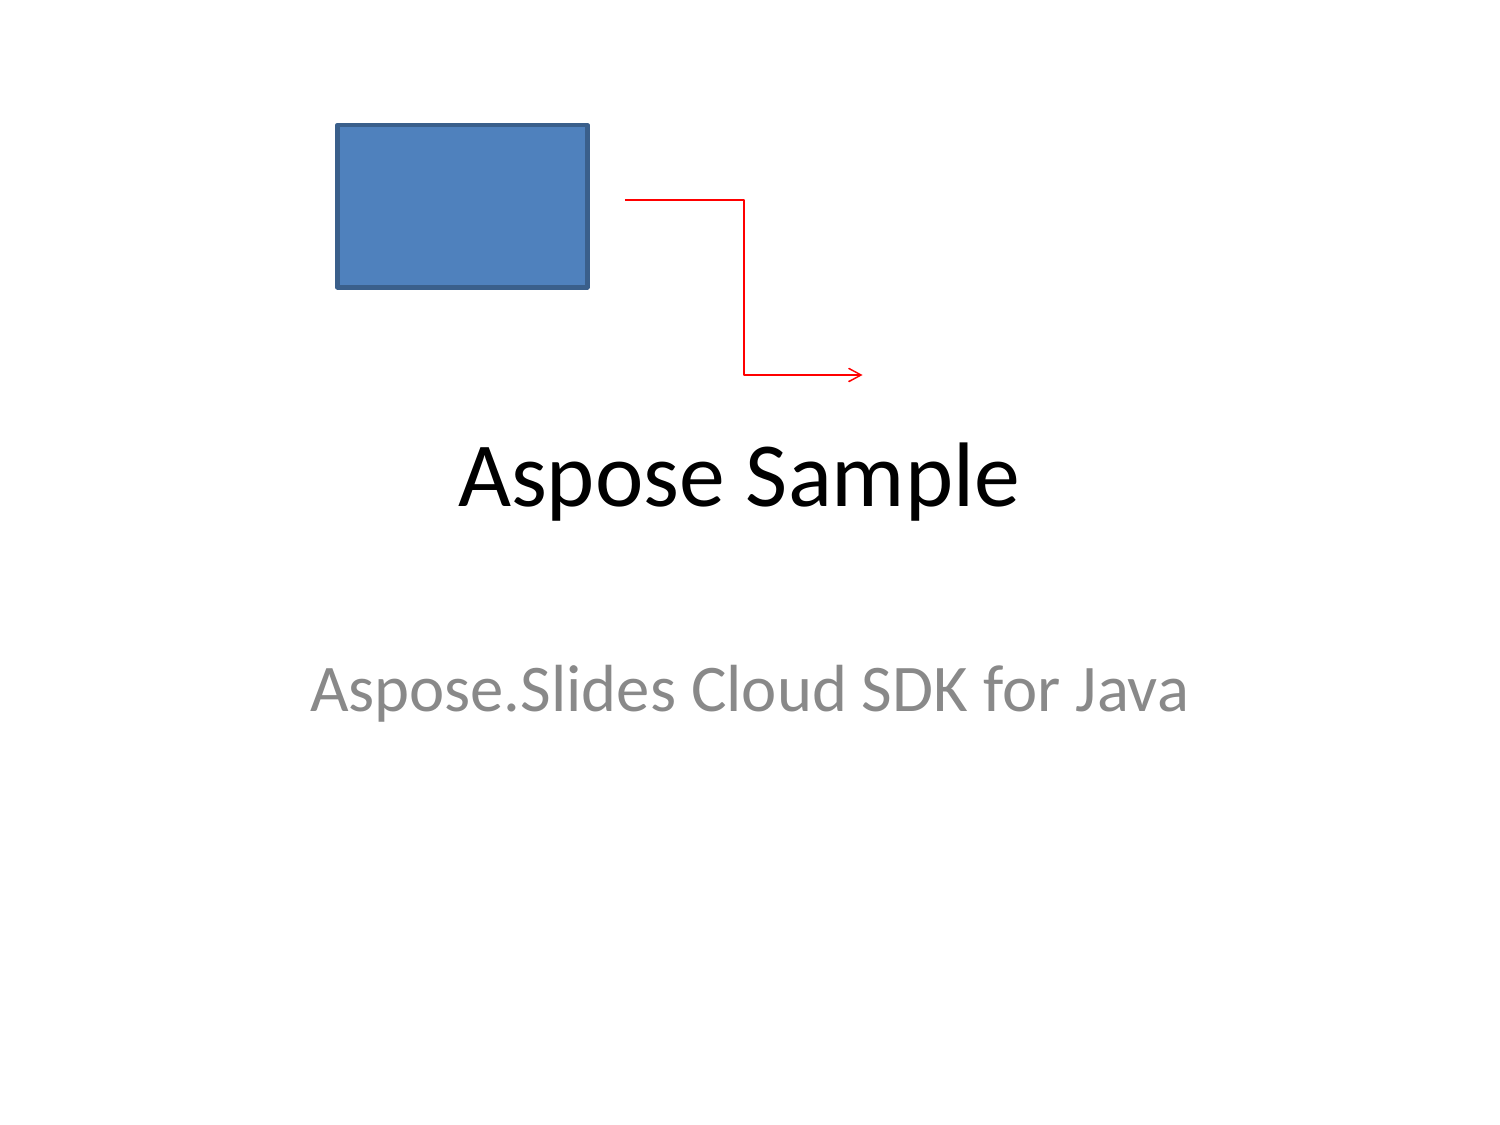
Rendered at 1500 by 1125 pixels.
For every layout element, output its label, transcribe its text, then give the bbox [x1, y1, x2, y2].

title Aspose Sample [112, 349, 1388, 591]
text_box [624, 199, 863, 376]
subtitle Aspose.Slides Cloud SDK for Java [224, 637, 1276, 926]
text_box [335, 123, 590, 290]
